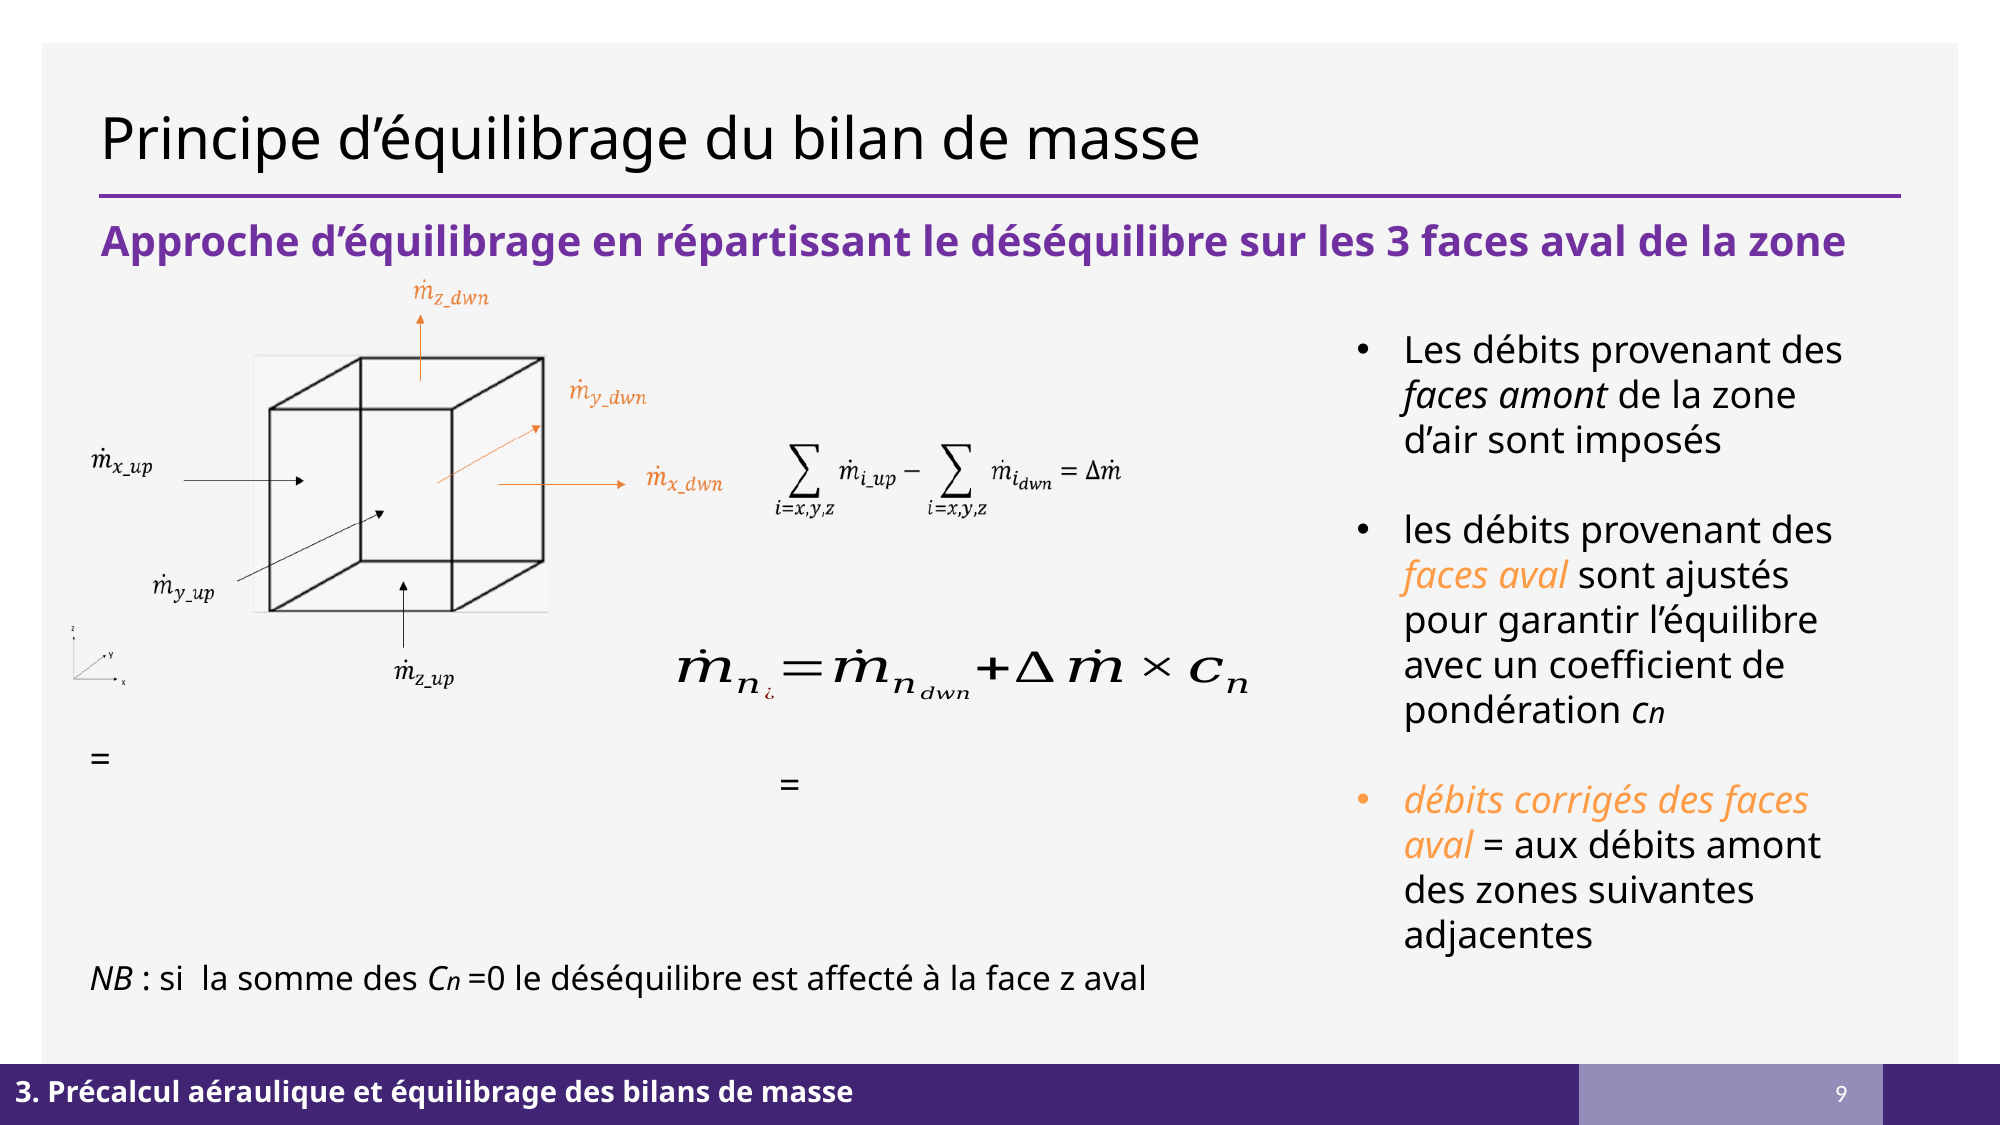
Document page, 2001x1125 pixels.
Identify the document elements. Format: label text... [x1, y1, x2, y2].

text_box Approche d’équilibrage en répartissant le déséquilibre sur les 3 faces aval de la zone [86, 207, 1926, 373]
title Principe d’équilibrage du bilan de masse [85, 73, 1869, 179]
table_header 3. Précalcul aéraulique et équilibrage des bilans de masse [0, 1064, 1579, 1125]
text_box NB : si la somme des Cn =0 le déséquilibre est affecté à la face z aval [74, 291, 1888, 1005]
picture [65, 267, 1125, 695]
text_box 9 [1705, 1062, 1863, 1122]
table_header [1883, 1064, 2000, 1125]
text_box Les débits provenant des faces amont de la zone d’air sont imposés les débits provenant des faces aval sont ajustés pour garantir l’équilibre avec un coefficient de pondération cn débits corrigés des faces aval = aux débits amont des zones suivantes adjacentes [1341, 318, 1888, 964]
table_header [1579, 1064, 1883, 1125]
